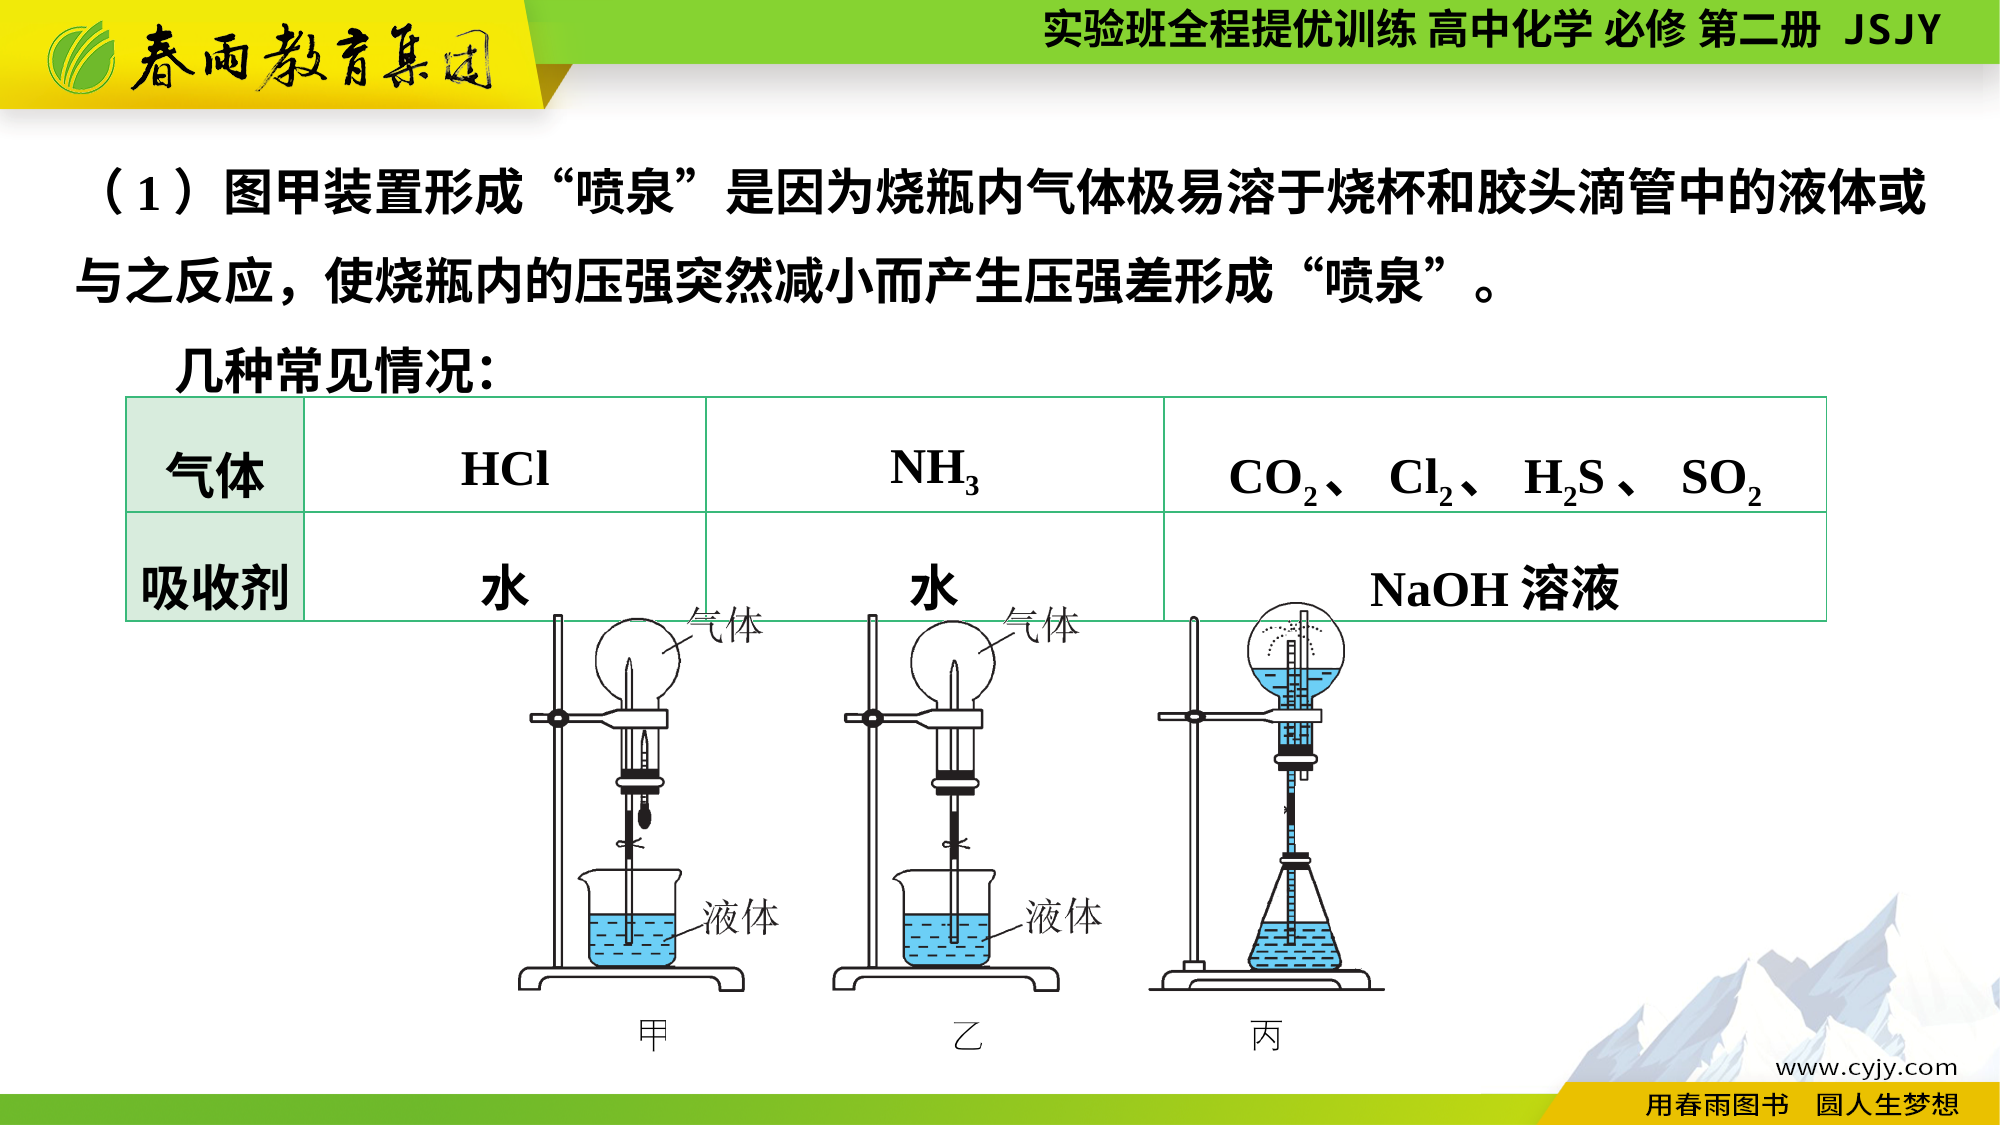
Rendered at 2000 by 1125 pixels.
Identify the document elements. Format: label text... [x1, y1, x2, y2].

table_cell 水 [707, 513, 1163, 595]
table_header 气体 [127, 398, 303, 511]
table_header NH3 [707, 398, 1163, 511]
table_header CO2、Cl2、H2S、SO2 [1165, 398, 1826, 511]
table_cell NaOH溶液 [1165, 513, 1826, 620]
table_header HCl [305, 398, 705, 511]
table_cell 水 [305, 513, 705, 620]
table_cell 吸收剂 [127, 513, 303, 620]
list （1）图甲装置形成“喷泉”是因为烧瓶内气体极易溶于烧杯和胶头滴管中的液体或与之反应，使烧瓶内的压强突然减小而产生压强差形成“喷泉”。 几种常见情况： [59, 122, 1944, 592]
picture [0, 0, 2000, 1125]
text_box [491, 596, 1401, 1059]
